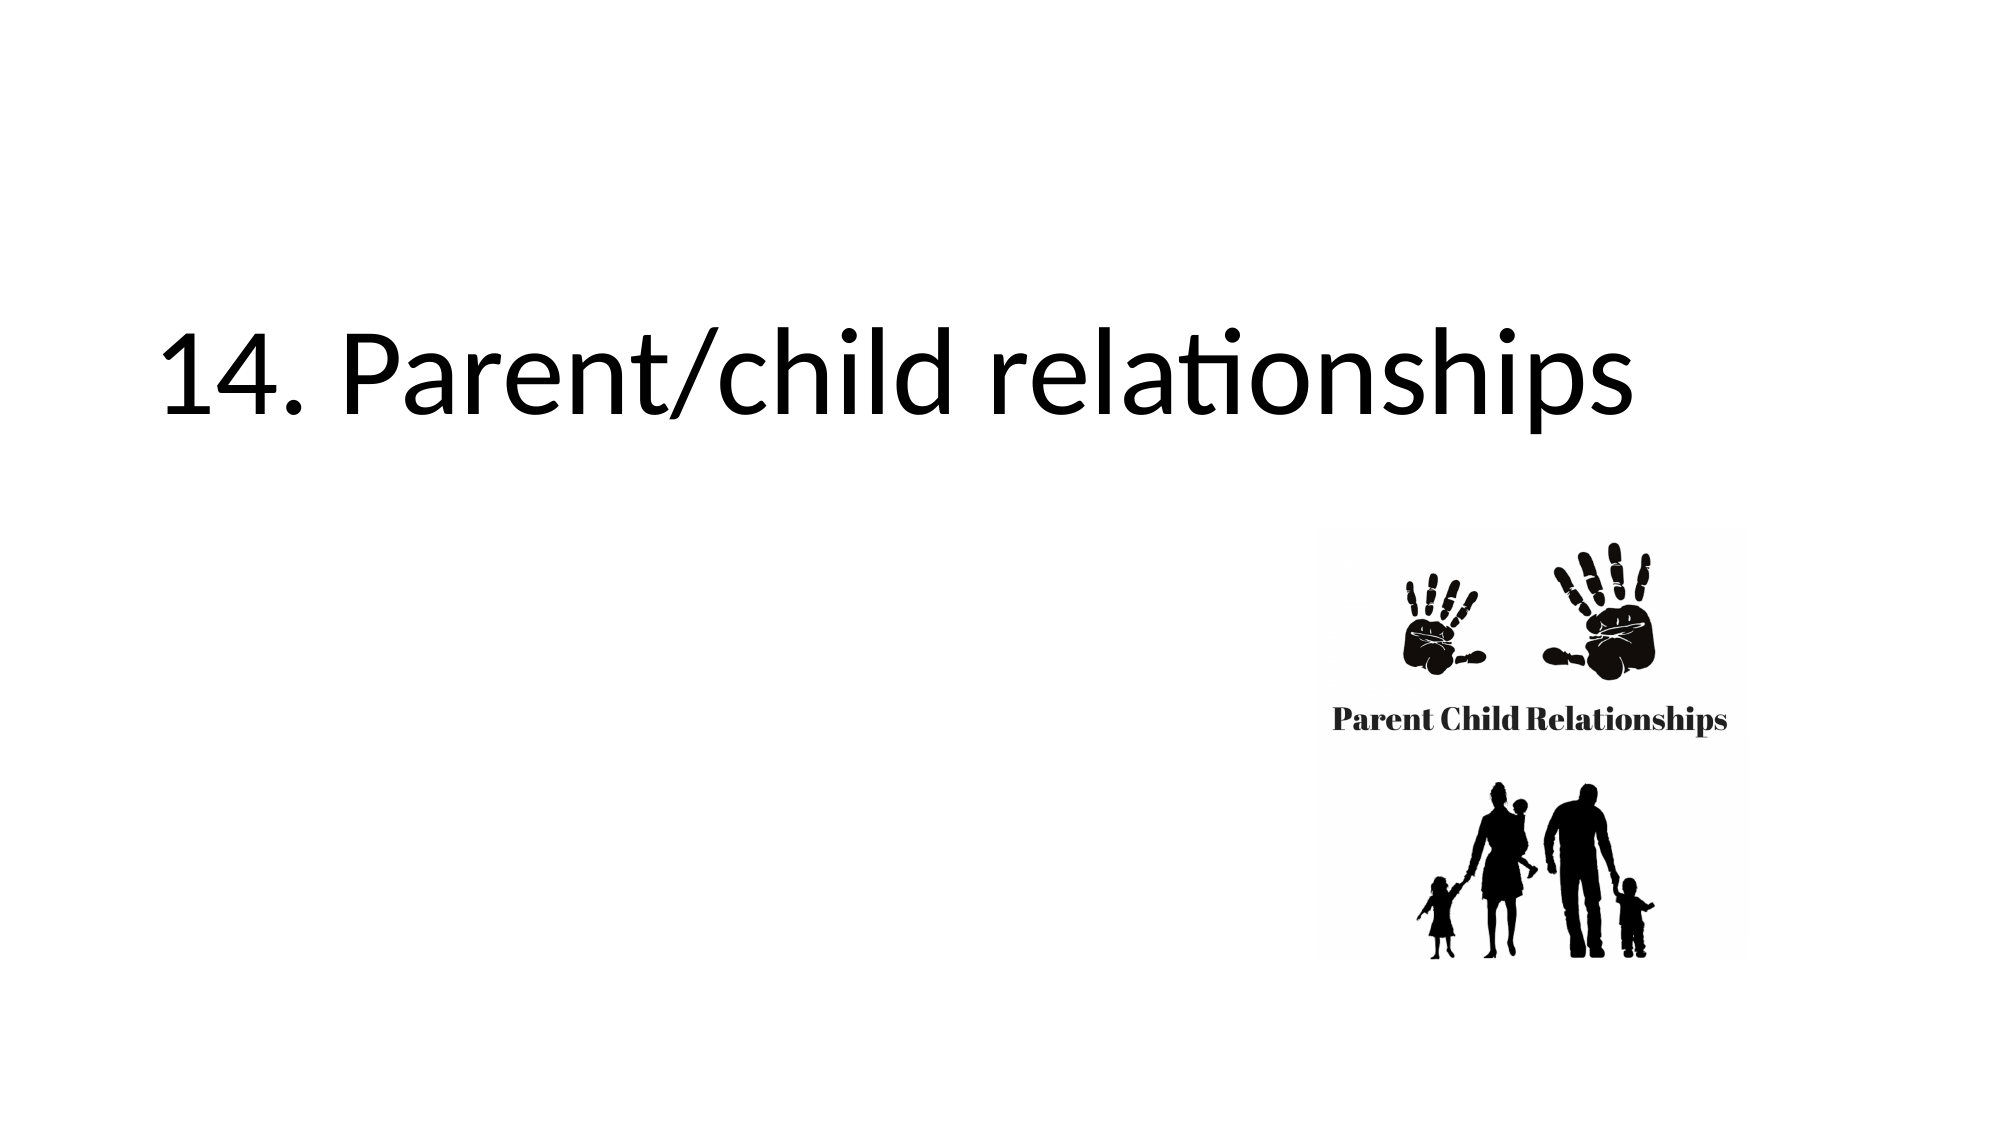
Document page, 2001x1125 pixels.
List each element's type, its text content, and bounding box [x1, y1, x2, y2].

picture [1316, 527, 1749, 960]
list 14. Parent/child relationships [137, 299, 1863, 1014]
